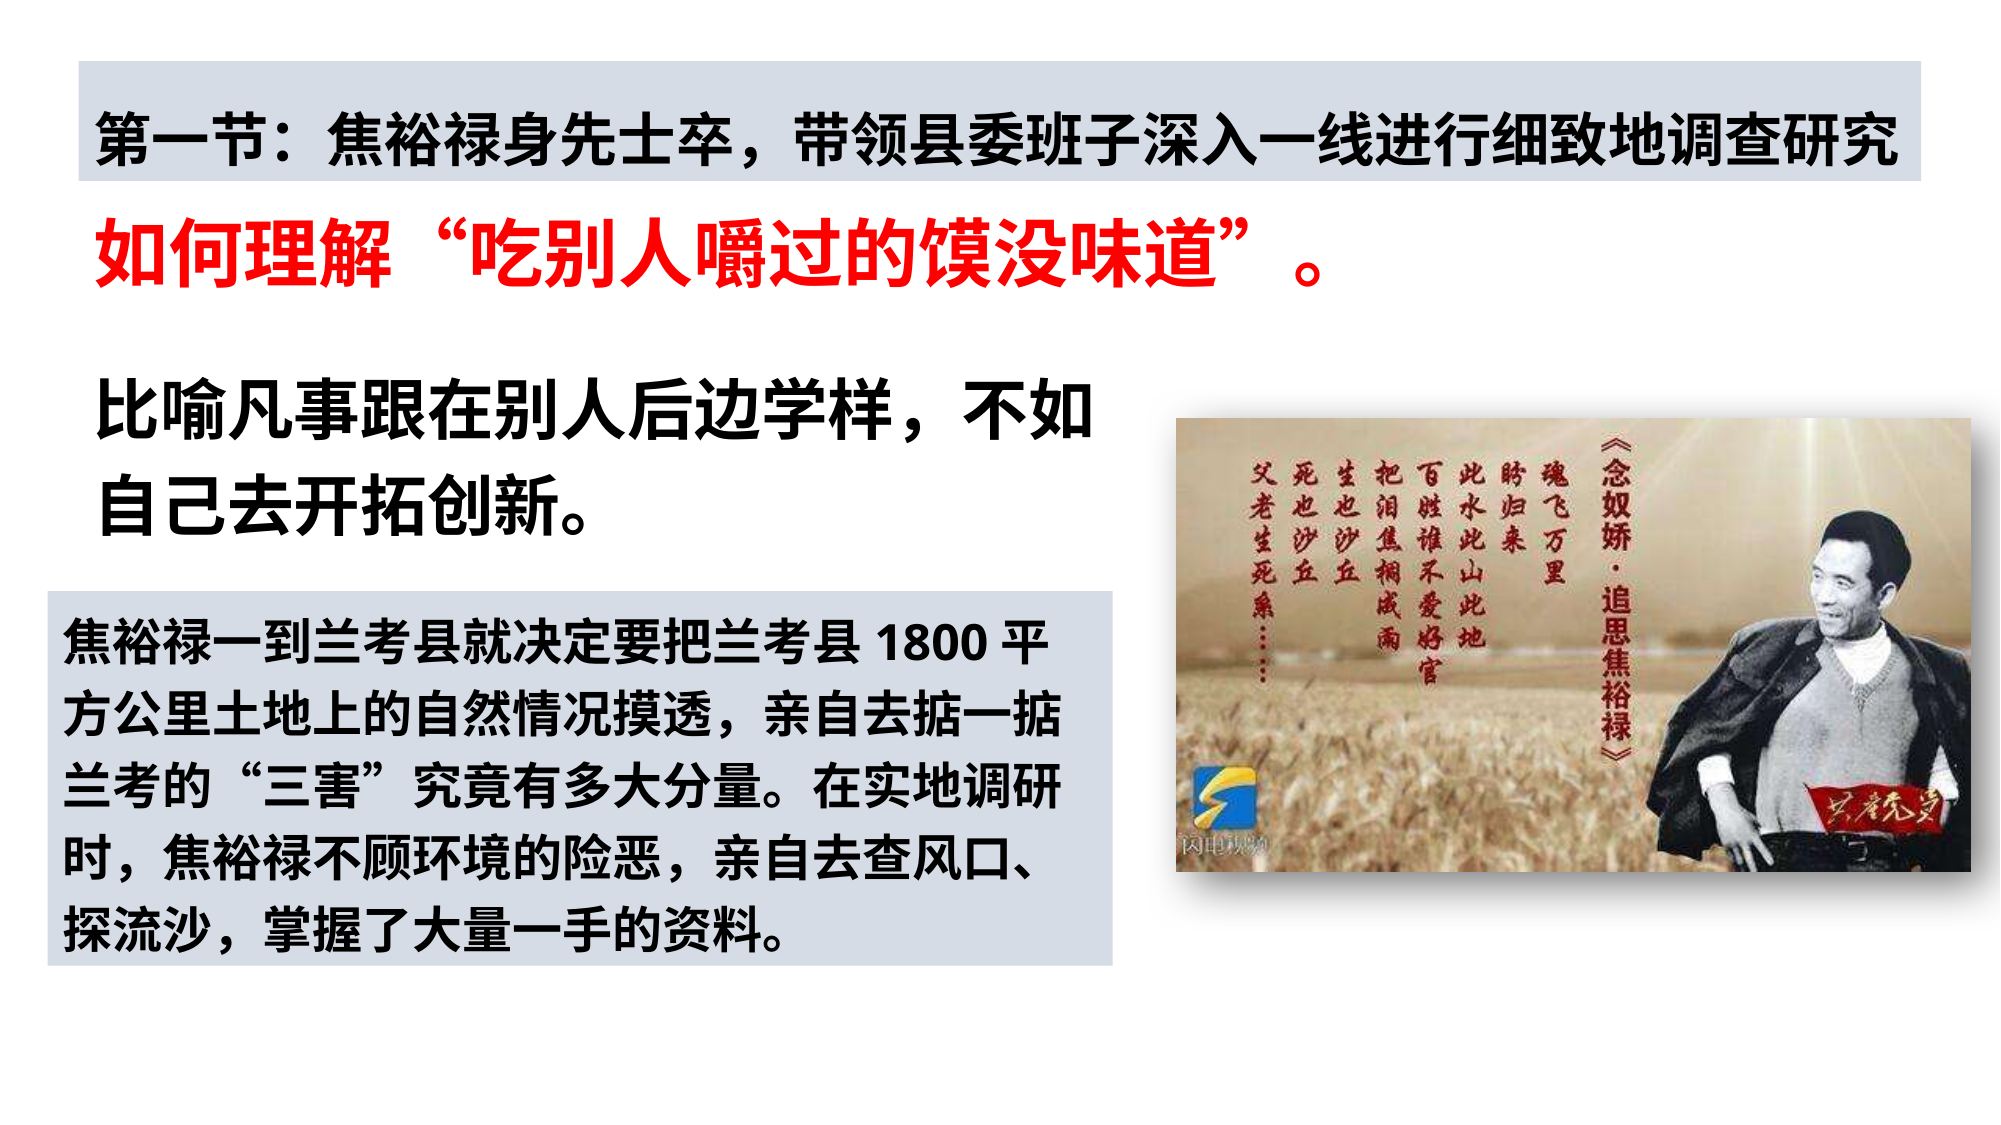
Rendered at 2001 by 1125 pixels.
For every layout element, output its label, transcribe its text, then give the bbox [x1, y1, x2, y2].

text_box 焦裕禄一到兰考县就决定要把兰考县1800平方公里土地上的自然情况摸透，亲自去掂一掂兰考的“三害”究竟有多大分量。在实地调研时，焦裕禄不顾环境的险恶，亲自去查风口、探流沙，掌握了大量一手的资料。 [47, 591, 1113, 966]
text_box 第一节：焦裕禄身先士卒，带领县委班子深入一线进行细致地调查研究 [78, 61, 1922, 181]
text_box 如何理解“吃别人嚼过的馍没味道”。 [78, 199, 1463, 305]
picture [1176, 418, 1971, 872]
text_box 比喻凡事跟在别人后边学样，不如自己去开拓创新。 [78, 344, 1144, 647]
